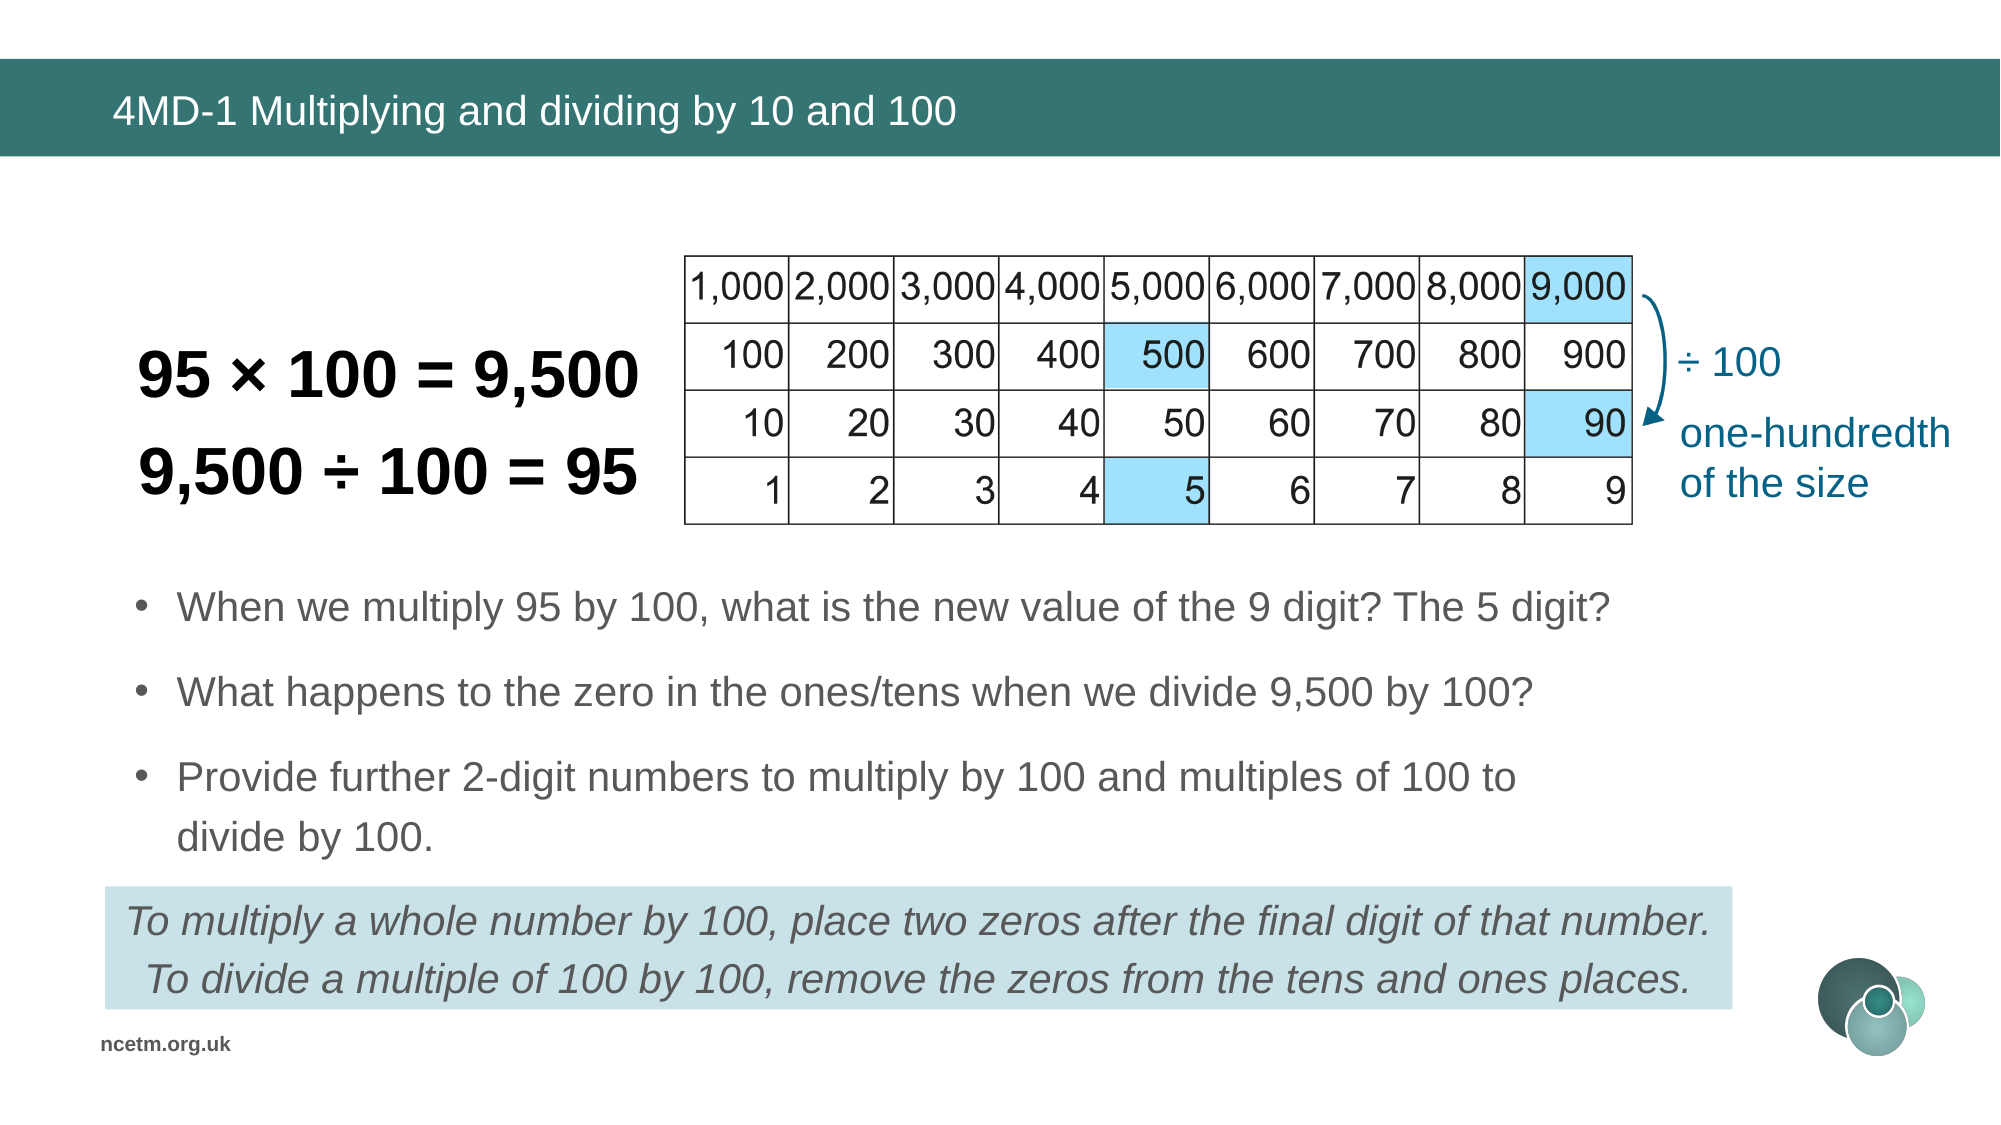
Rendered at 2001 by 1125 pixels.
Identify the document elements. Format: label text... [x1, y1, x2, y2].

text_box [1632, 238, 1983, 517]
picture [1818, 958, 1925, 1056]
title 4MD-1 Multiplying and dividing by 10 and 100 [97, 76, 1945, 147]
picture [684, 255, 1634, 525]
text_box 9,500 ÷ 100 = 95 [123, 420, 655, 516]
text_box When we multiply 95 by 100, what is the new value of the 9 digit? The 5 digit? What happens to the zero in the ones/tens when we divide 9,500 by 100? Provide further 2-digit numbers to multiply by 100 and multiples of 100 to divide by 100. [119, 562, 1632, 807]
text_box 95 × 100 = 9,500 [122, 323, 656, 418]
text_box To multiply a whole number by 100, place two zeros after the final digit of that number. To divide a multiple of 100 by 100, remove the zeros from the tens and ones places. [105, 886, 1733, 1010]
